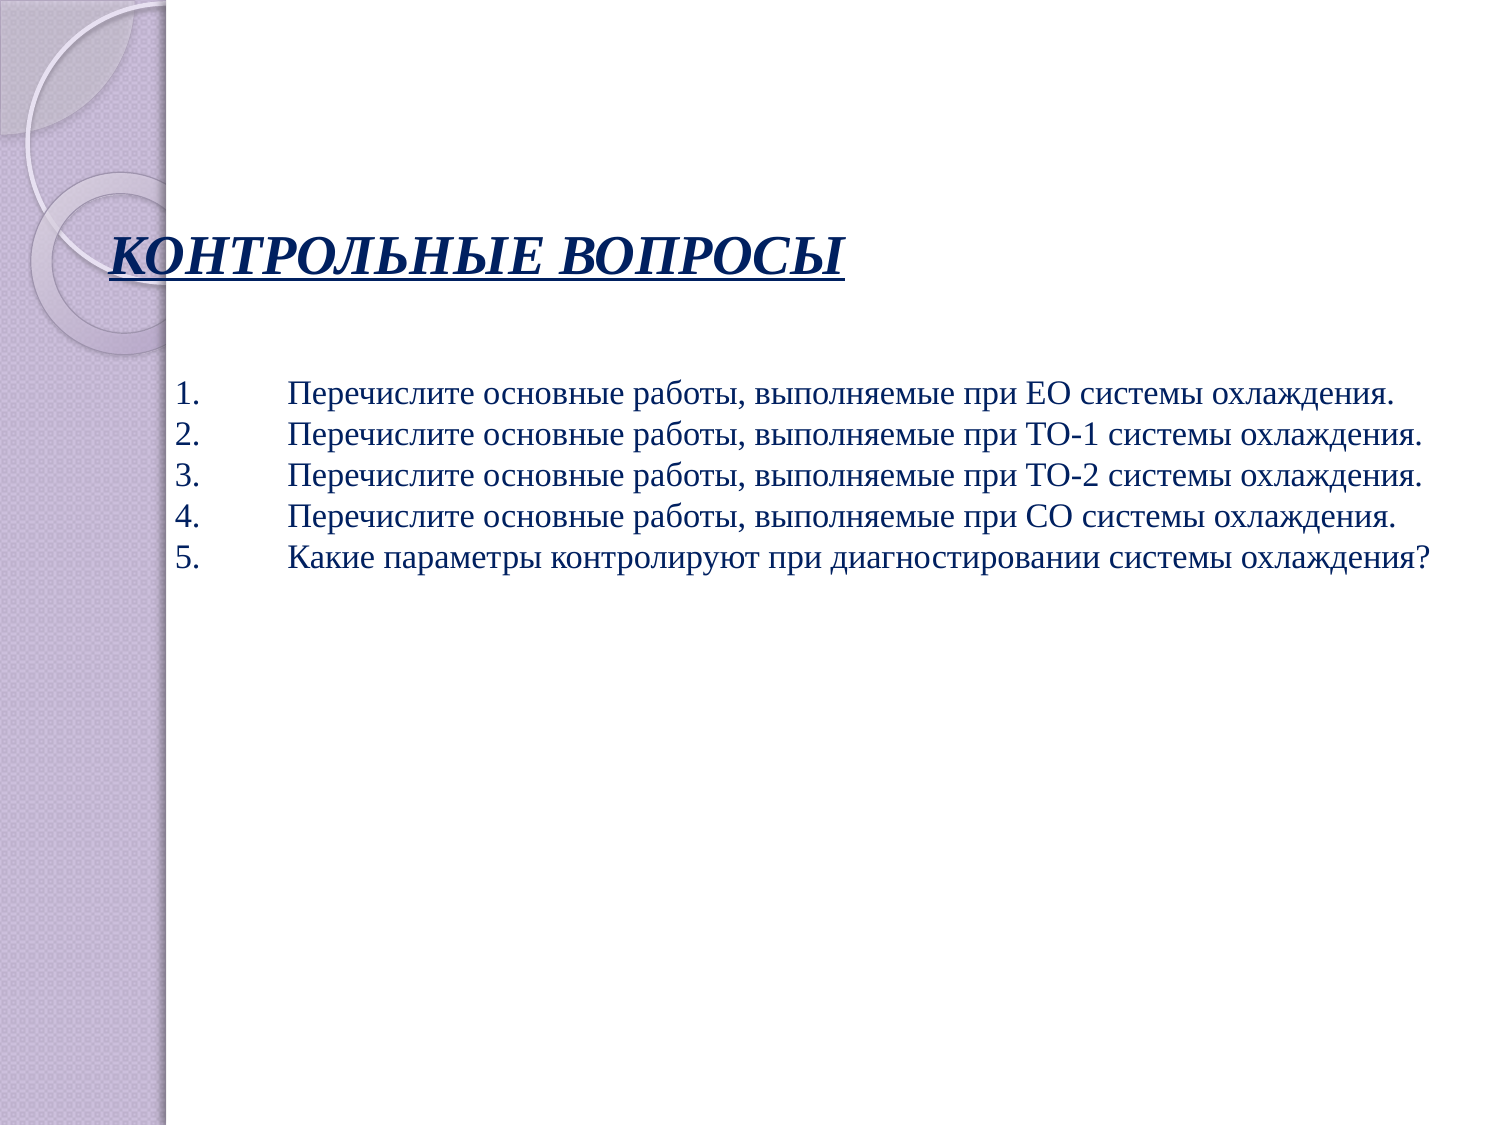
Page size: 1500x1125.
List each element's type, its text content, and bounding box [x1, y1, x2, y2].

title КОНТРОЛЬНЫЕ ВОПРОСЫ 1. Перечислите основные работы, выполняемые при ЕО системы охлаждения. 2. Перечислите основные работы, выполняемые при ТО-1 системы охлаждения. 3. Перечислите основные работы, выполняемые при ТО-2 системы охлаждения. 4. Перечислите основные работы, выполняемые при СО системы охлаждения. 5. Какие параметры контролируют при диагностировании системы охлаждения? [76, 196, 1461, 835]
